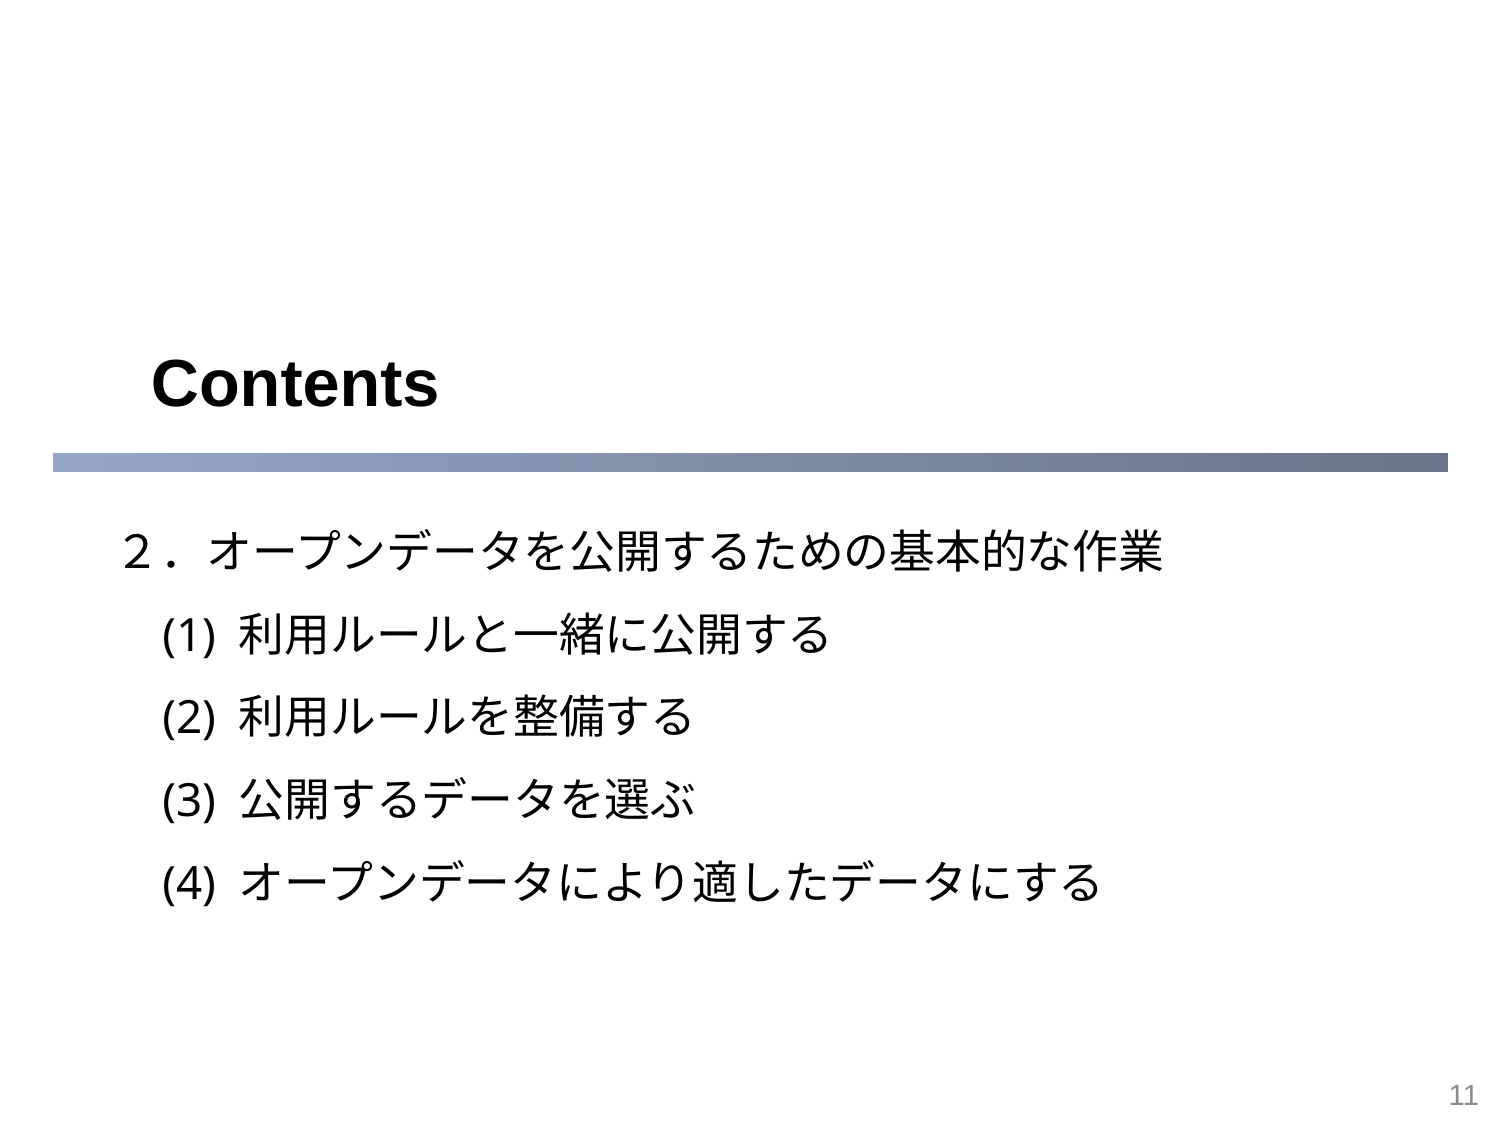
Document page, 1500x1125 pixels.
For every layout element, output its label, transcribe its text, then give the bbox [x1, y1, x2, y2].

text_box (3) 公開するデータを選ぶ [147, 763, 1424, 835]
text_box (1) 利用ルールと一緒に公開する [147, 597, 1424, 669]
text_box ２．オープンデータを公開するための基本的な作業 [100, 515, 1424, 587]
text_box (4) オープンデータにより適したデータにする [147, 845, 1424, 917]
slide_number 10 [1411, 1070, 1495, 1118]
text_box (2) 利用ルールを整備する [147, 680, 1424, 752]
